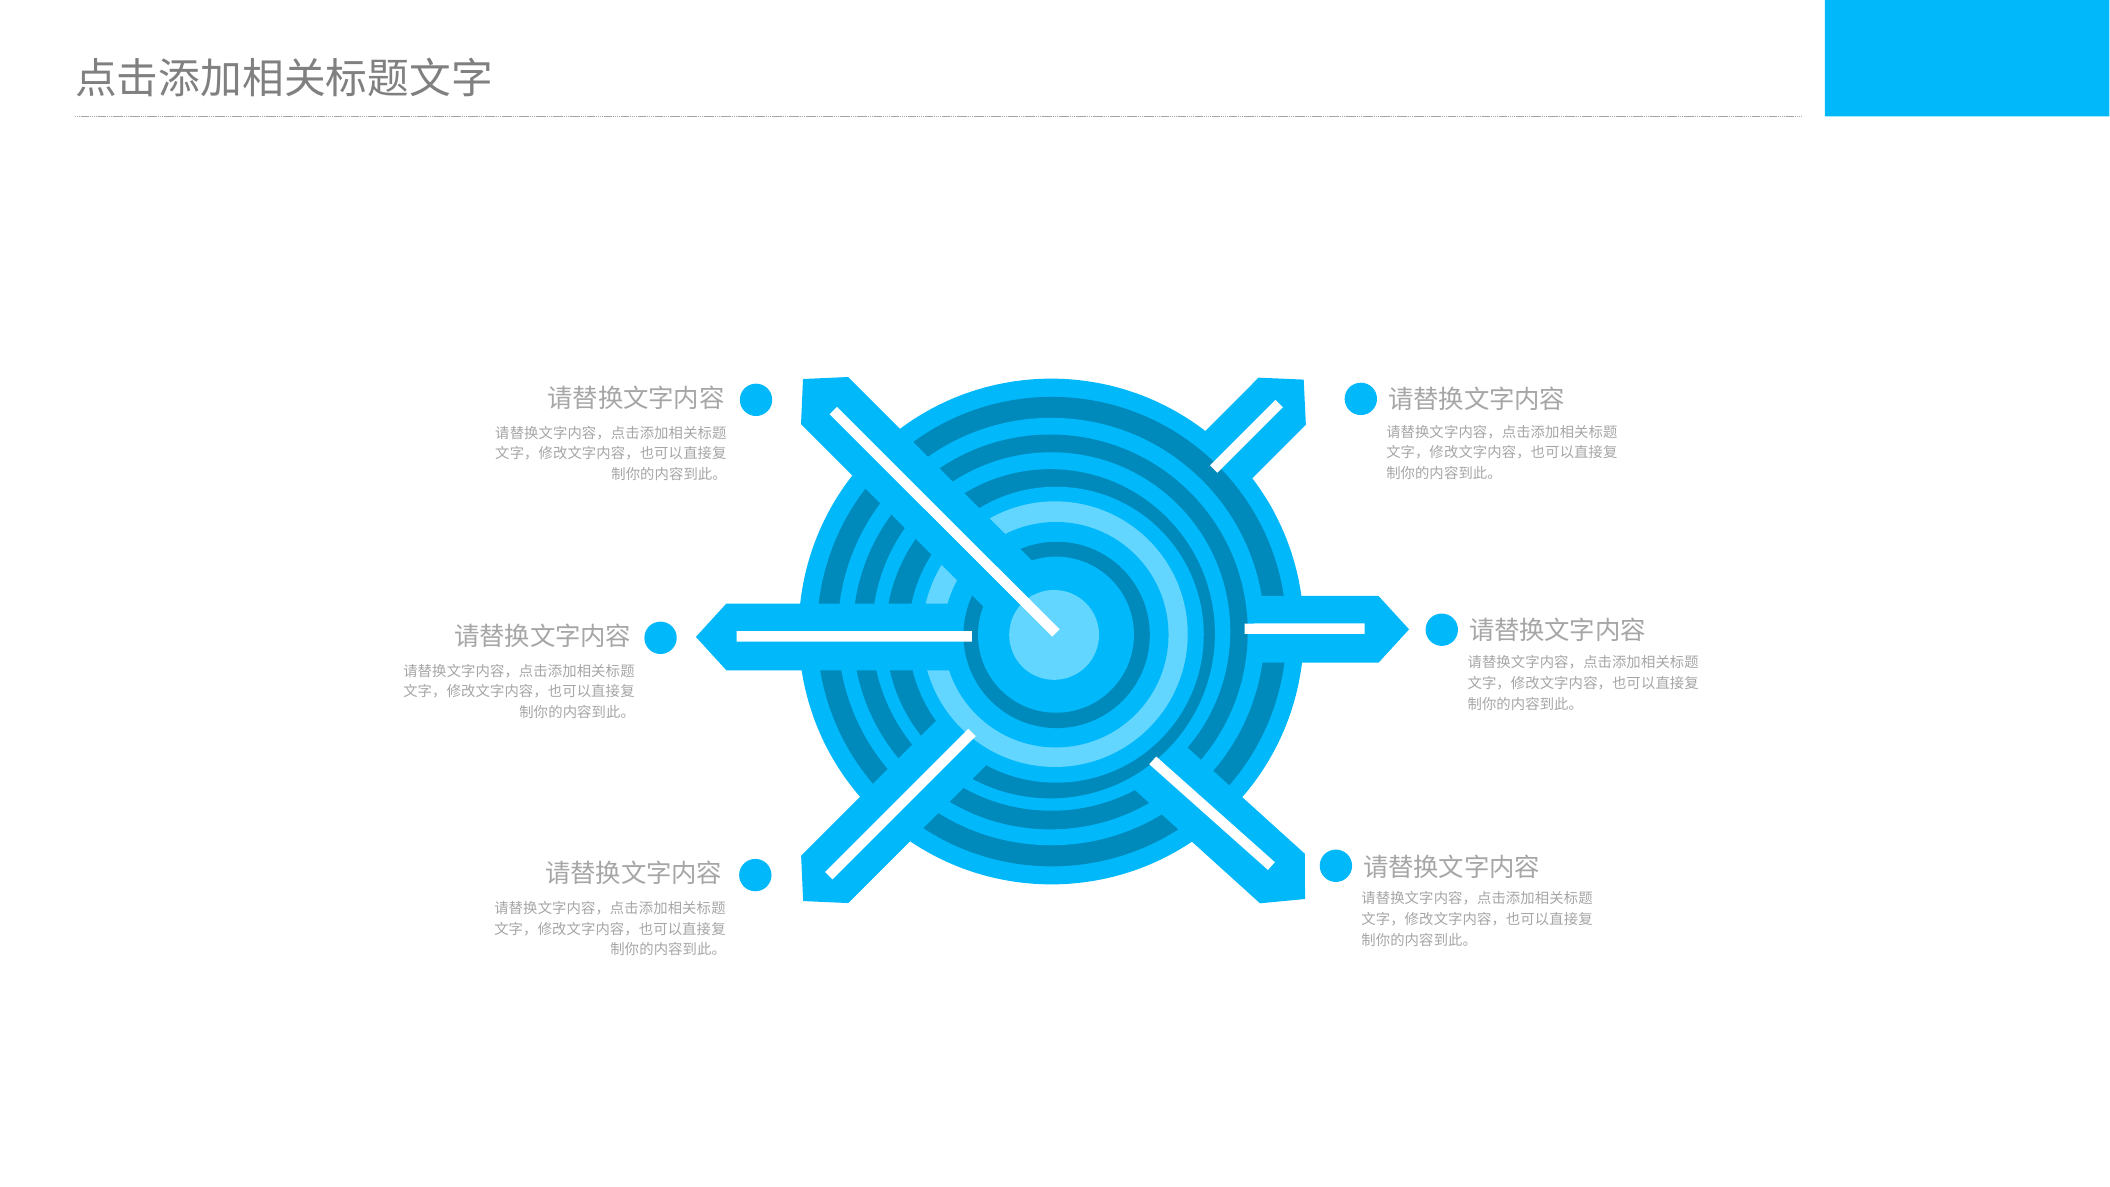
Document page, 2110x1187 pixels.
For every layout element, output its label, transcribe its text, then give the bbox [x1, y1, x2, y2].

text_box 请替换文字内容，点击添加相关标题文字，修改文字内容，也可以直接复制你的内容到此。 [1467, 650, 1703, 722]
text_box [1344, 382, 1378, 416]
text_box 请替换文字内容，点击添加相关标题文字，修改文字内容，也可以直接复制你的内容到此。 [483, 895, 727, 959]
text_box 请替换文字内容 [524, 377, 728, 412]
text_box [739, 858, 772, 892]
text_box [1425, 613, 1458, 646]
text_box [1135, 377, 1306, 417]
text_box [800, 376, 1135, 713]
text_box [1319, 849, 1353, 882]
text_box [801, 486, 1204, 904]
text_box 请替换文字内容，点击添加相关标题文字，修改文字内容，也可以直接复制你的内容到此。 [1361, 886, 1597, 959]
text_box 请替换文字内容 [432, 615, 635, 649]
text_box 点击添加相关标题文字 [59, 44, 563, 107]
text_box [1135, 452, 1306, 904]
text_box [739, 383, 773, 417]
text_box 请替换文字内容，点击添加相关标题文字，修改文字内容，也可以直接复制你的内容到此。 [1410, 419, 1622, 492]
text_box 请替换文字内容，点击添加相关标题文字，修改文字内容，也可以直接复制你的内容到此。 [392, 658, 636, 721]
text_box 请替换文字内容 [1385, 376, 1581, 416]
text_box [1135, 417, 1410, 846]
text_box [695, 521, 1169, 748]
text_box 请替换文字内容 [523, 852, 726, 887]
text_box 请替换文字内容，点击添加相关标题文字，修改文字内容，也可以直接复制你的内容到此。 [483, 420, 728, 483]
text_box 请替换文字内容 [1466, 607, 1662, 646]
text_box 请替换文字内容 [1360, 843, 1556, 882]
text_box [644, 621, 677, 654]
